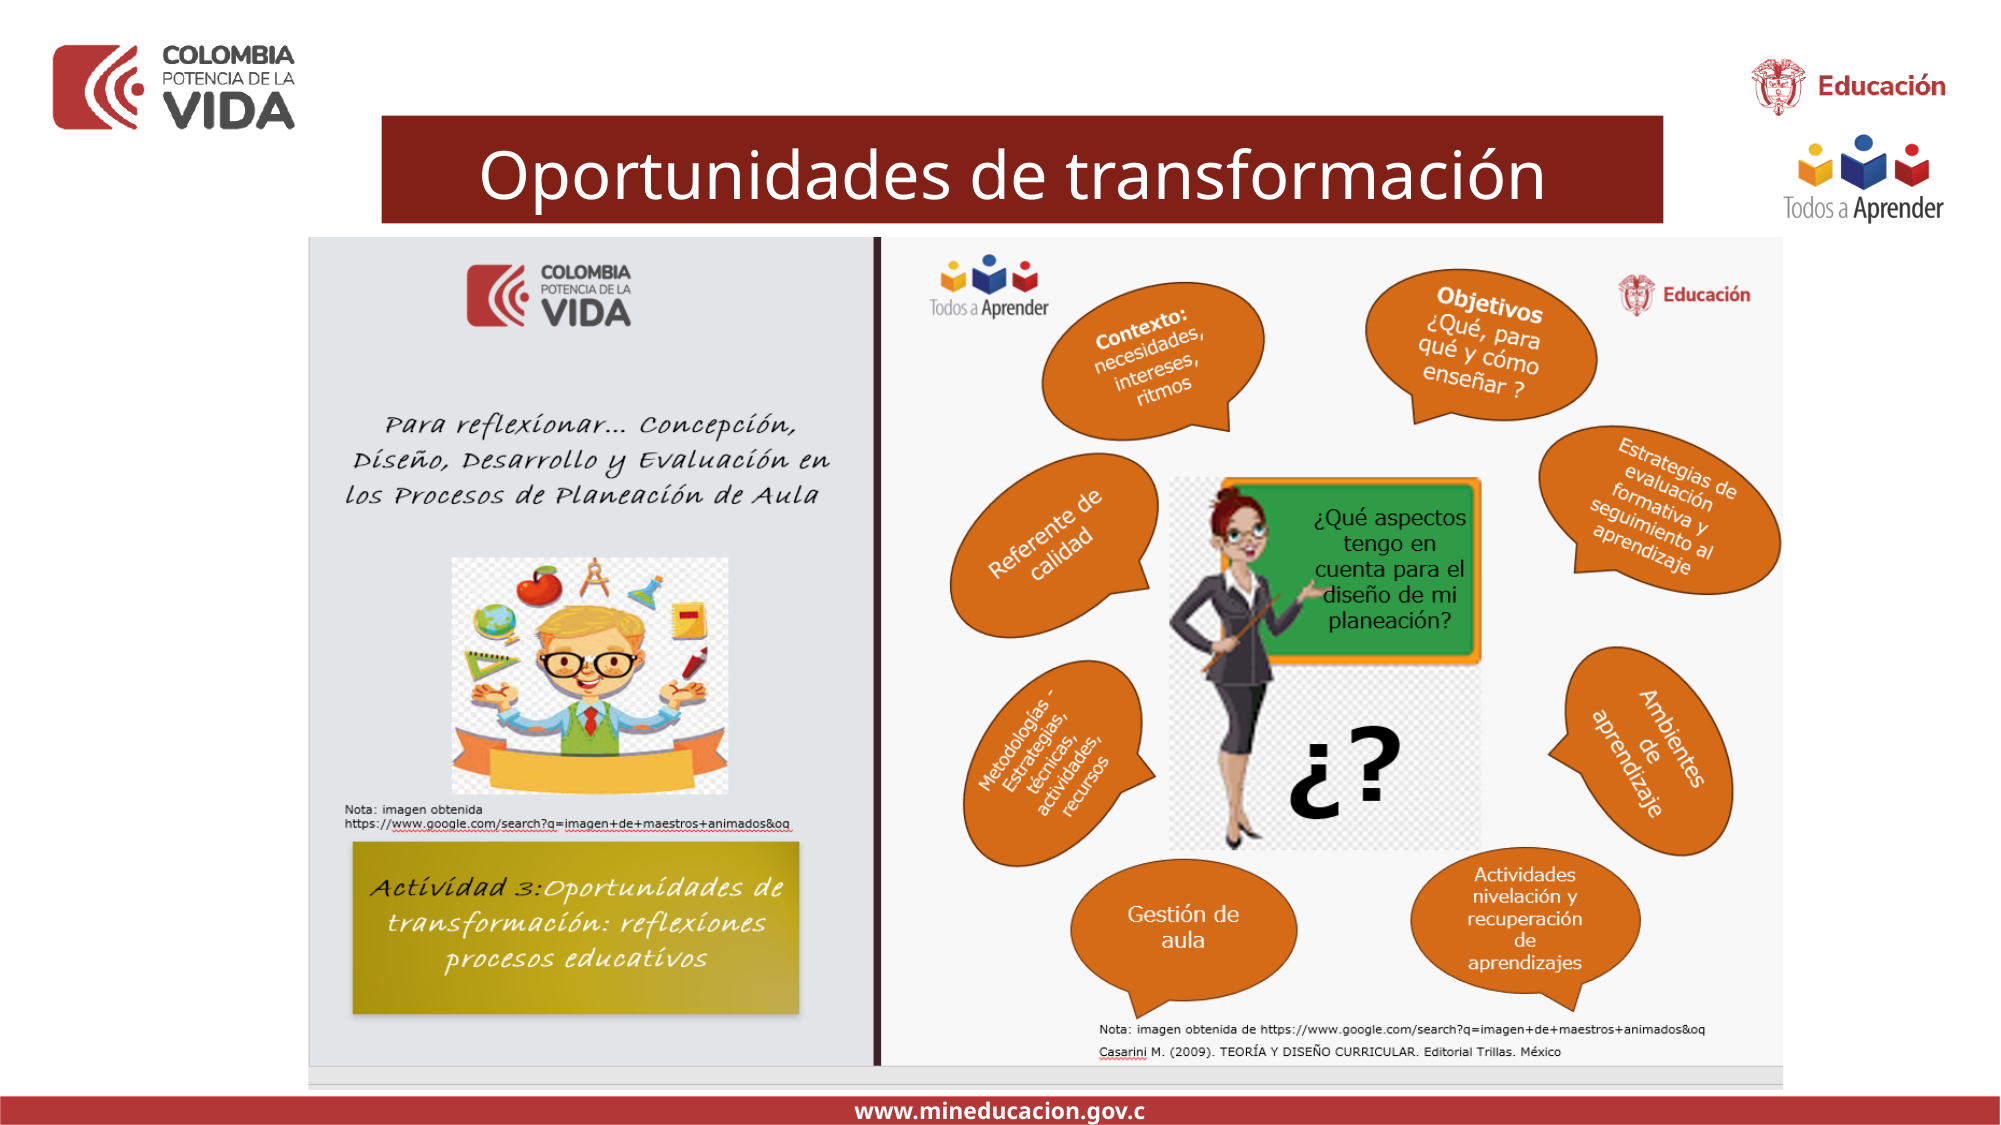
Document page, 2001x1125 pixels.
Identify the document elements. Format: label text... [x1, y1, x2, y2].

text_box Oportunidades de transformación [381, 115, 1664, 224]
text_box www.mineducacion.gov.co [836, 1098, 1164, 1125]
picture [0, 0, 2000, 1125]
